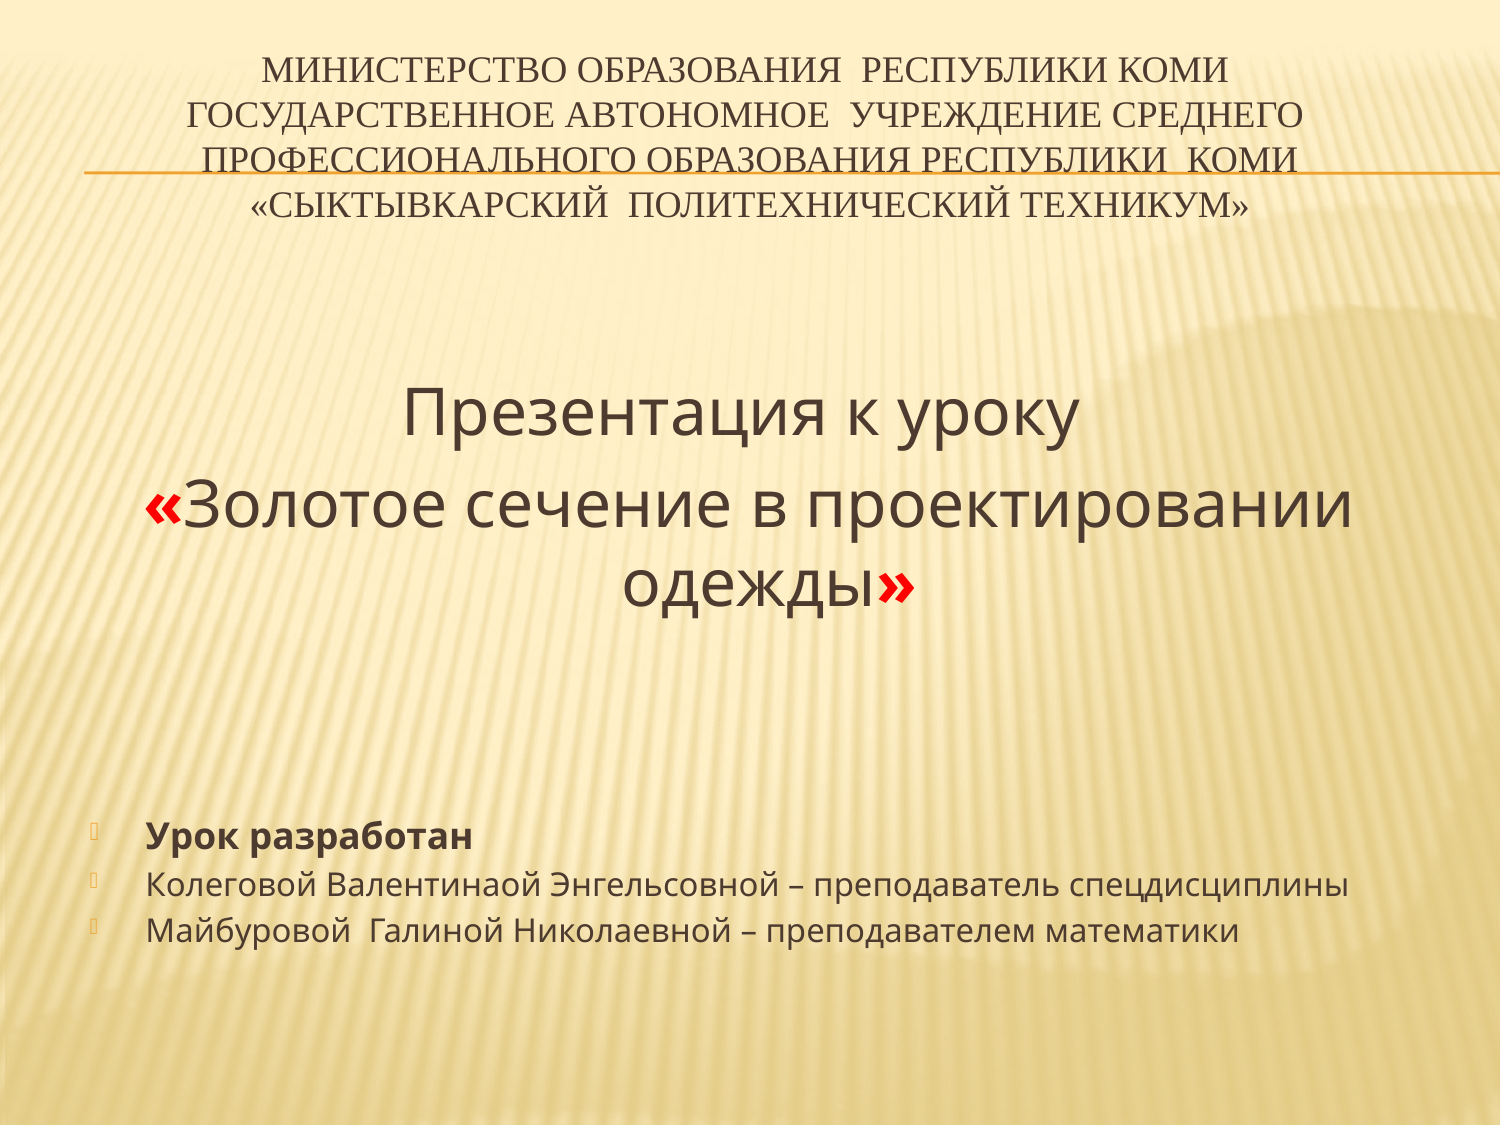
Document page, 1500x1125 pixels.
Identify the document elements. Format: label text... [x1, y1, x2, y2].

title Министерство образования Республики Коми Государственное автономное учреждение среднего профессионального образования Республики Коми «Сыктывкарский политехнический техникум» [75, 45, 1425, 270]
list Презентация к уроку «Золотое сечение в проектировании одежды» Урок разработан Колеговой Валентинаой Энгельсовной – преподаватель спецдисциплины Майбуровой Галиной Николаевной – преподавателем математики [75, 270, 1425, 1008]
